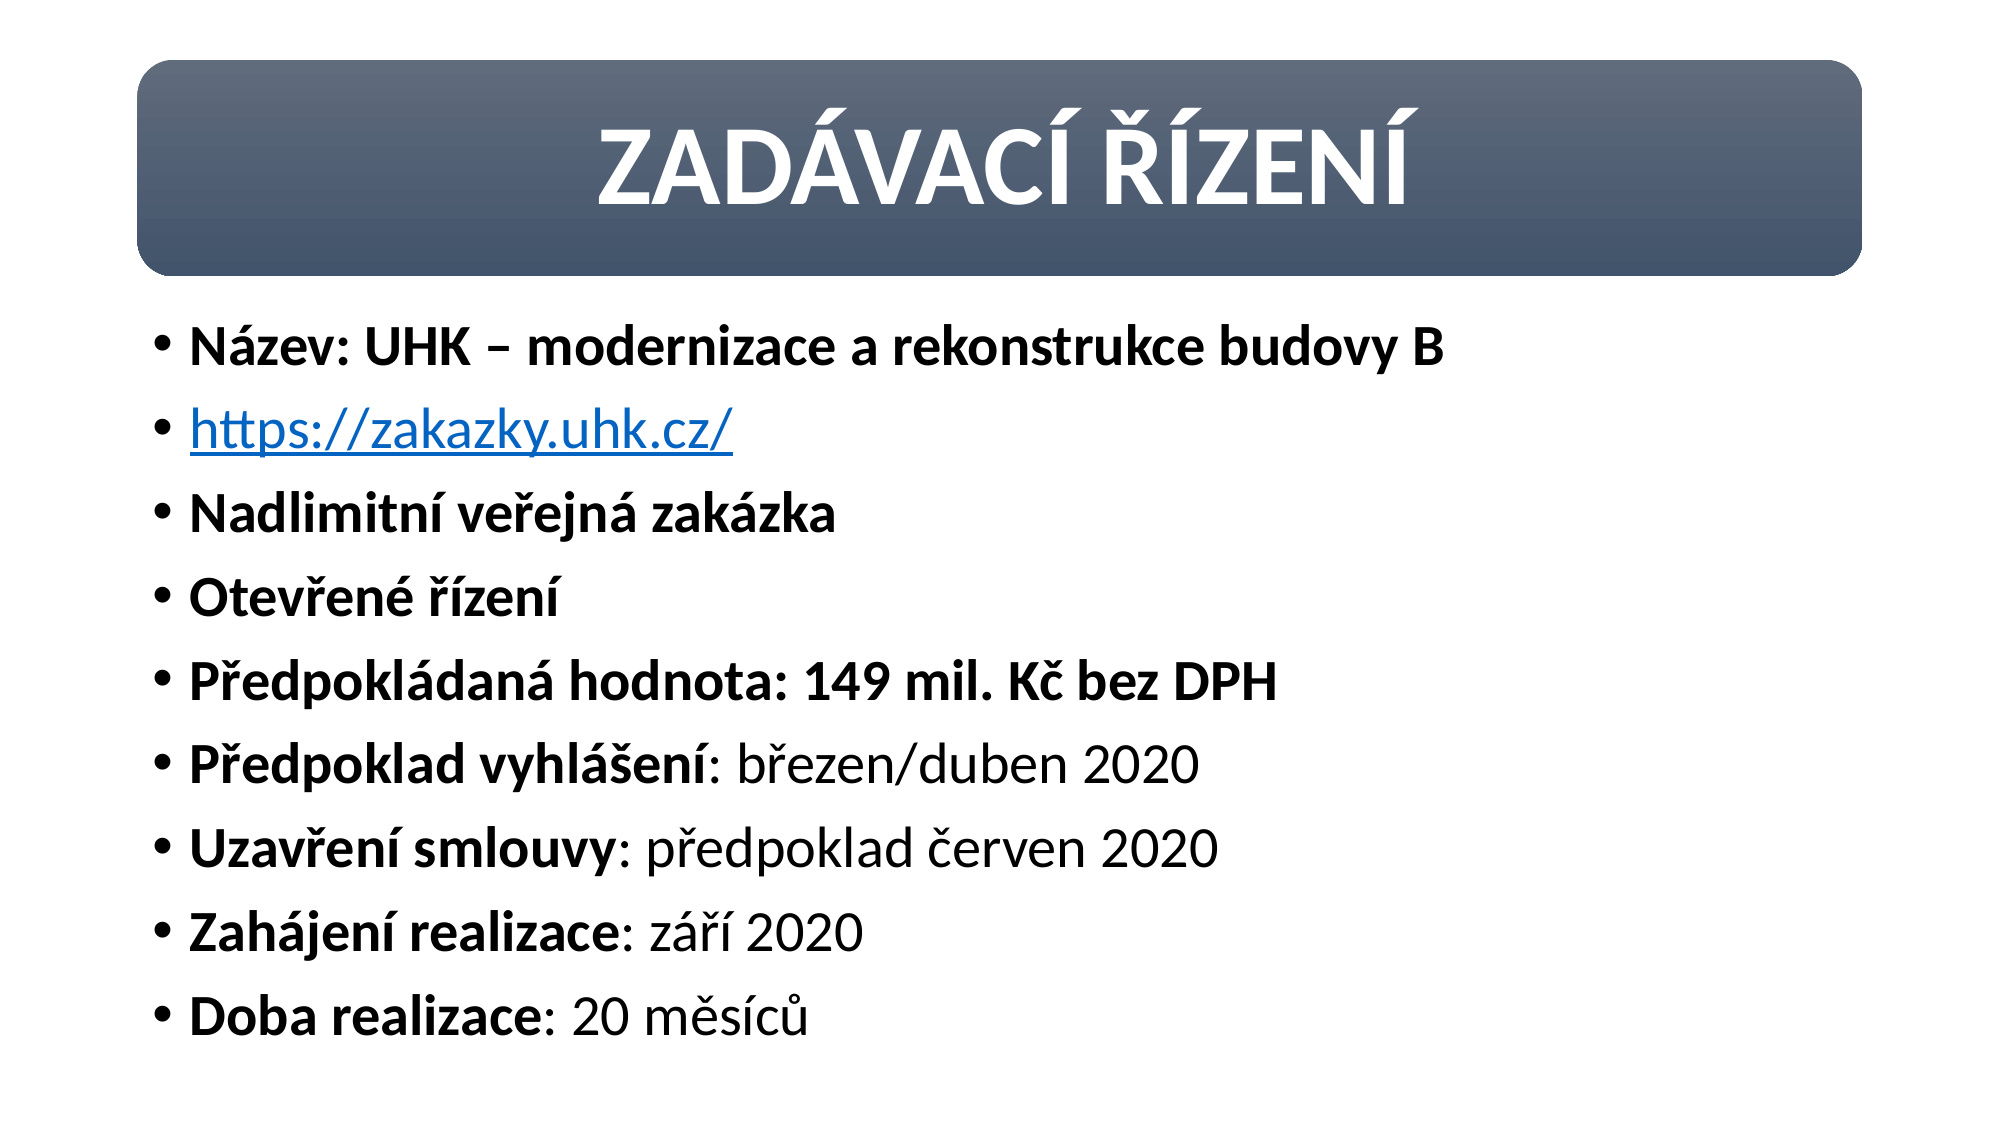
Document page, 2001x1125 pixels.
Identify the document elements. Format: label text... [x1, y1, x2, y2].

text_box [137, 59, 1863, 278]
list Název: UHK – modernizace a rekonstrukce budovy B https://zakazky.uhk.cz/ Nadlimitní veřejná zakázka Otevřené řízení Předpokládaná hodnota: 149 mil. Kč bez DPH Předpoklad vyhlášení: březen/duben 2020 Uzavření smlouvy: předpoklad červen 2020 Zahájení realizace: září 2020 Doba realizace: 20 měsíců [137, 307, 1863, 1017]
